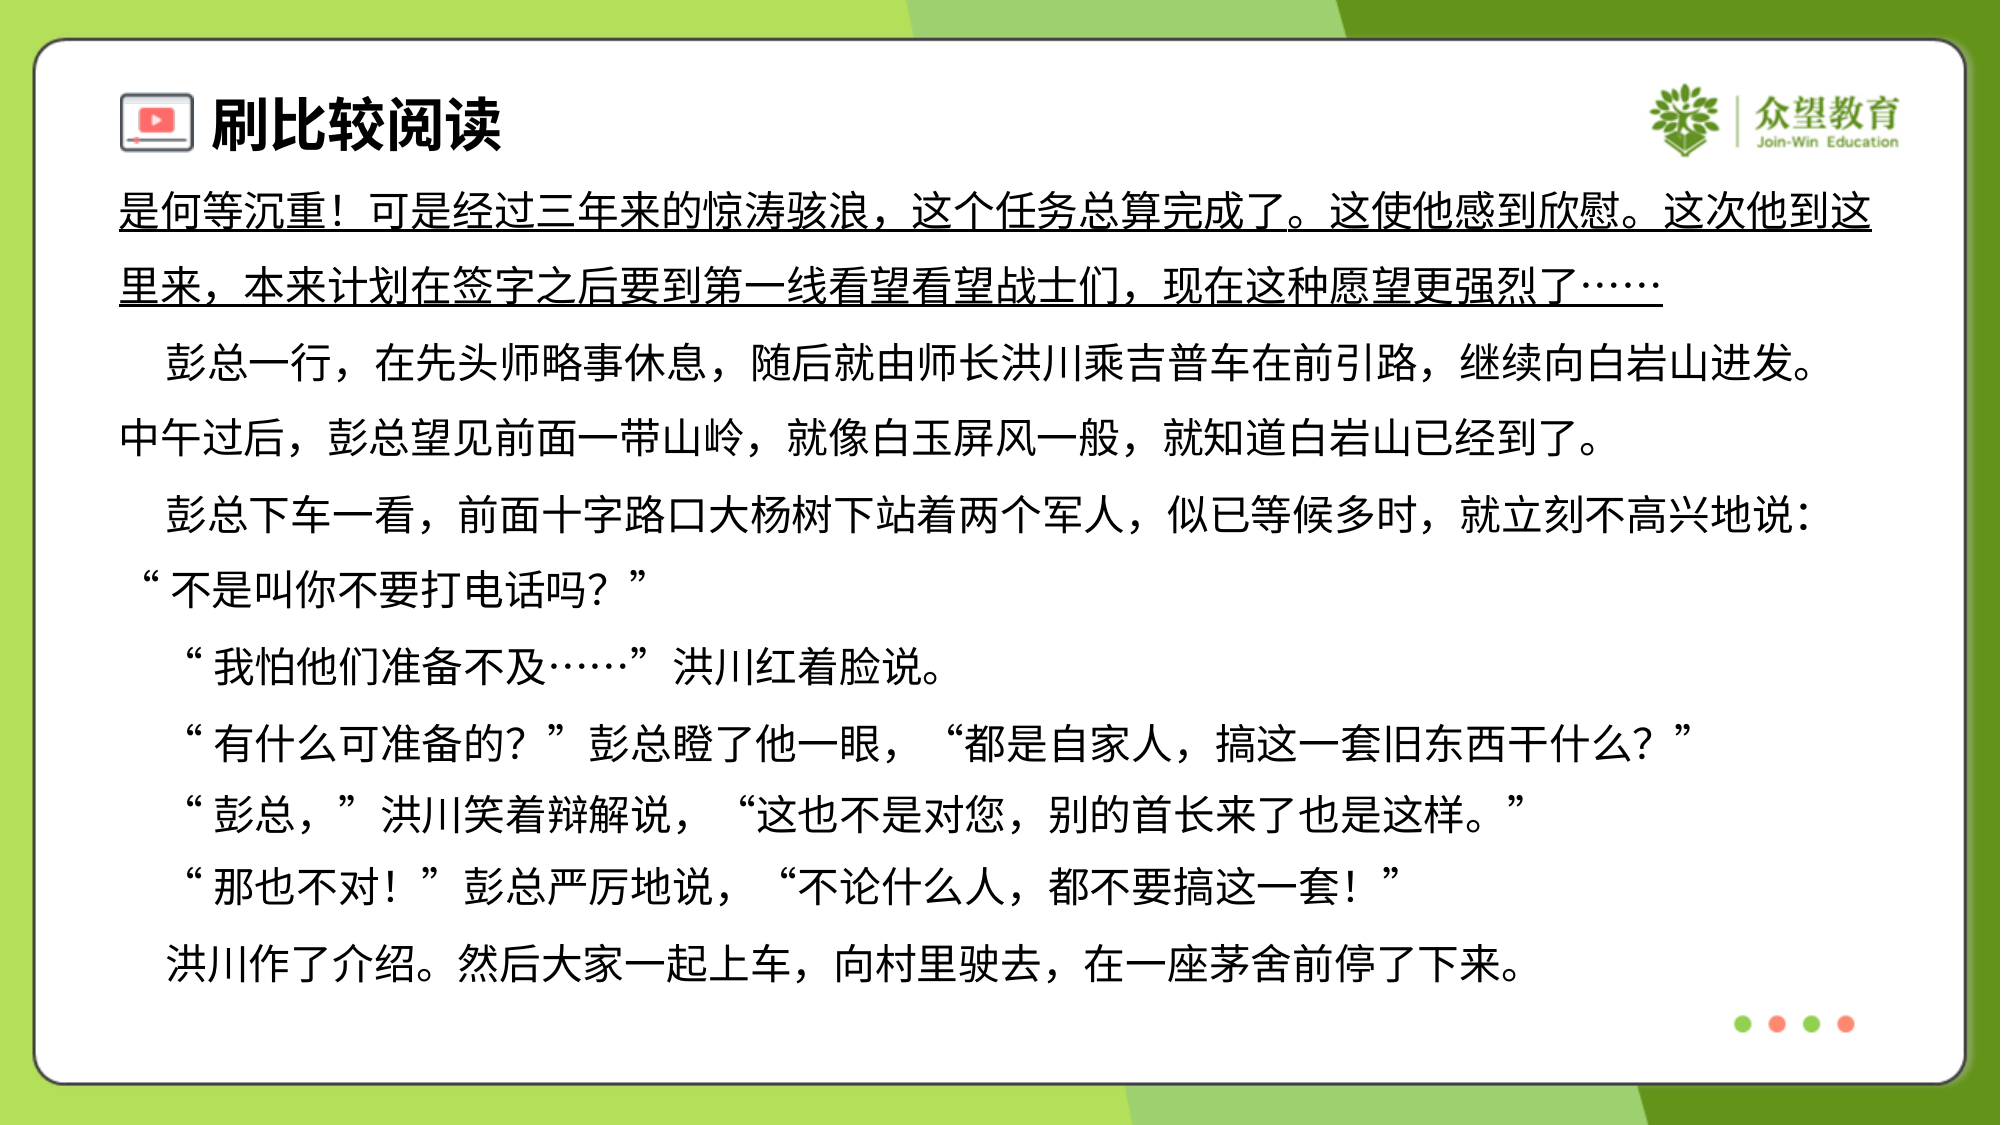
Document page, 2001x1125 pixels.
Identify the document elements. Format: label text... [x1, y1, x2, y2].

text_box “那也不对！”彭总严厉地说，“不论什么人，都不要搞这一套！” 洪川作了介绍。然后大家一起上车，向村里驶去，在一座茅舍前停了下来。 [118, 835, 1883, 988]
picture [0, 0, 2000, 1125]
text_box 是何等沉重！可是经过三年来的惊涛骇浪，这个任务总算完成了。这使他感到欣慰。这次他到这 里来，本来计划在签字之后要到第一线看望看望战士们，现在这种愿望更强烈了…… 彭总一行，在先头师略事休息，随后就由师长洪川乘吉普车在前引路，继续向白岩山进发。 中午过后，彭总望见前面一带山岭，就像白玉屏风一般，就知道白岩山已经到了。 彭总下车一看，前面十字路口大杨树下站着两个军人，似已等候多时，就立刻不高兴地说： “不是叫你不要打电话吗？” “我怕他们准备不及……”洪川红着脸说。 “有什么可准备的？”彭总瞪了他一眼，“都是自家人，搞这一套旧东西干什么？” “彭总，”洪川笑着辩解说，“这也不是对您，别的首长来了也是这样。” [118, 159, 1883, 832]
